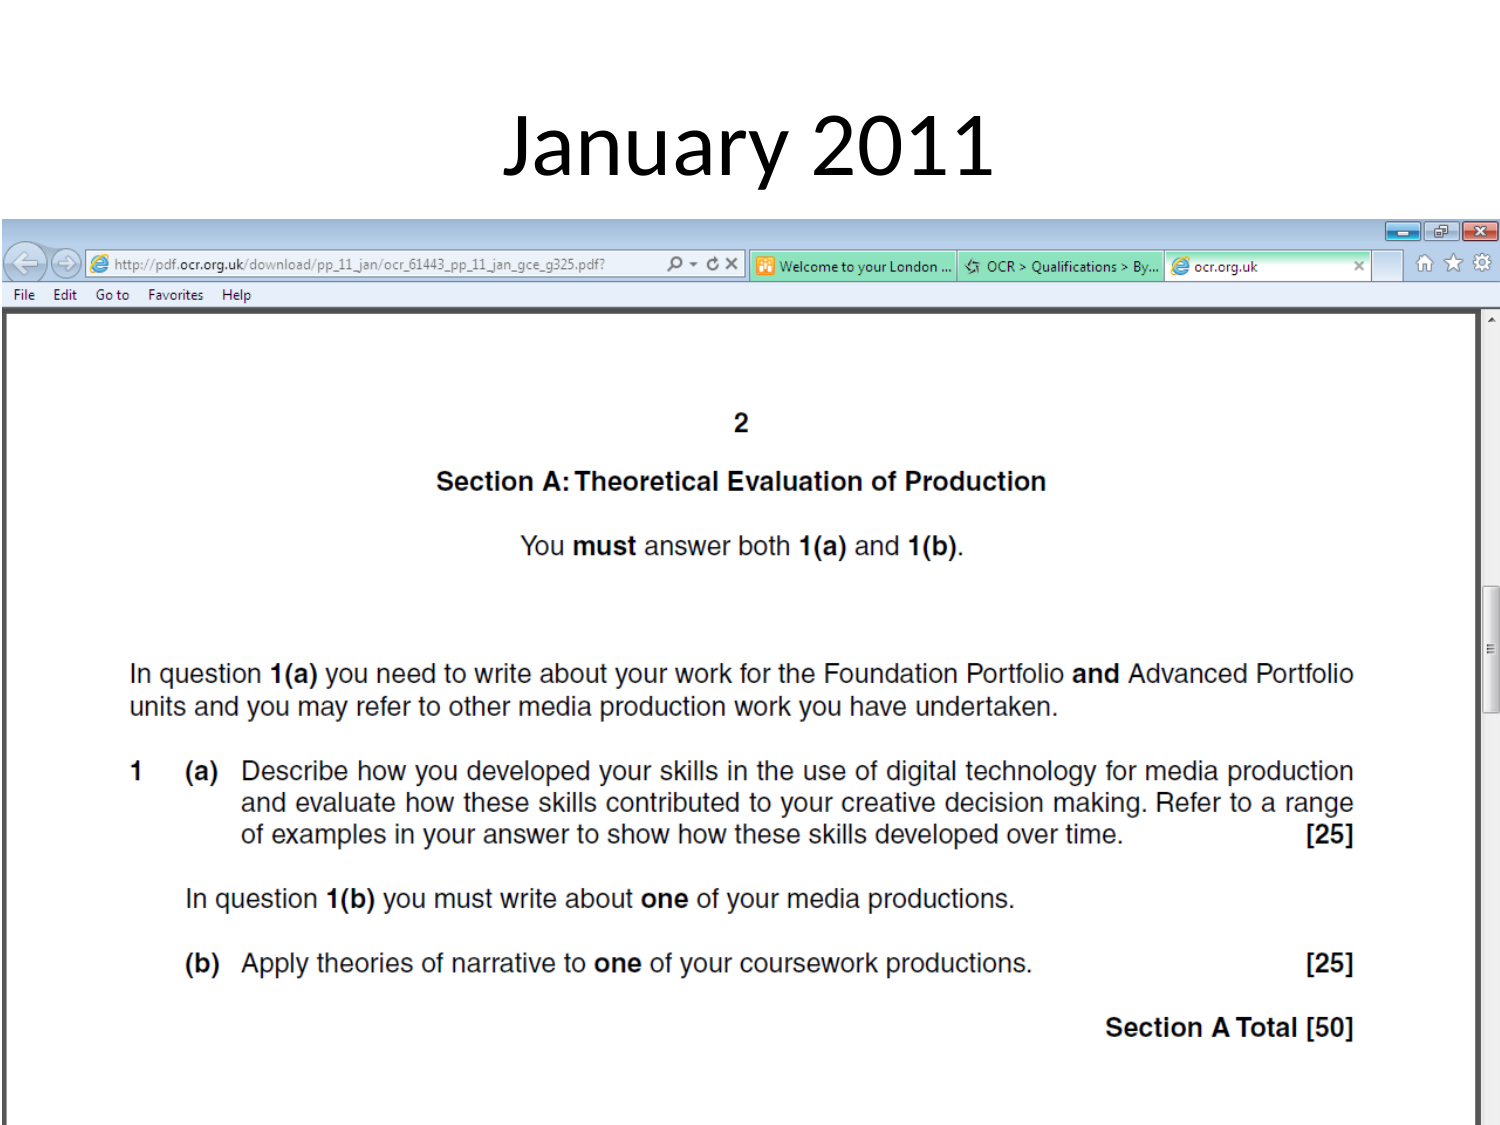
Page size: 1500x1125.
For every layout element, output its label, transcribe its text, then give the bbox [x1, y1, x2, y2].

title January 2011 [75, 45, 1425, 218]
picture [1, 219, 1500, 1125]
